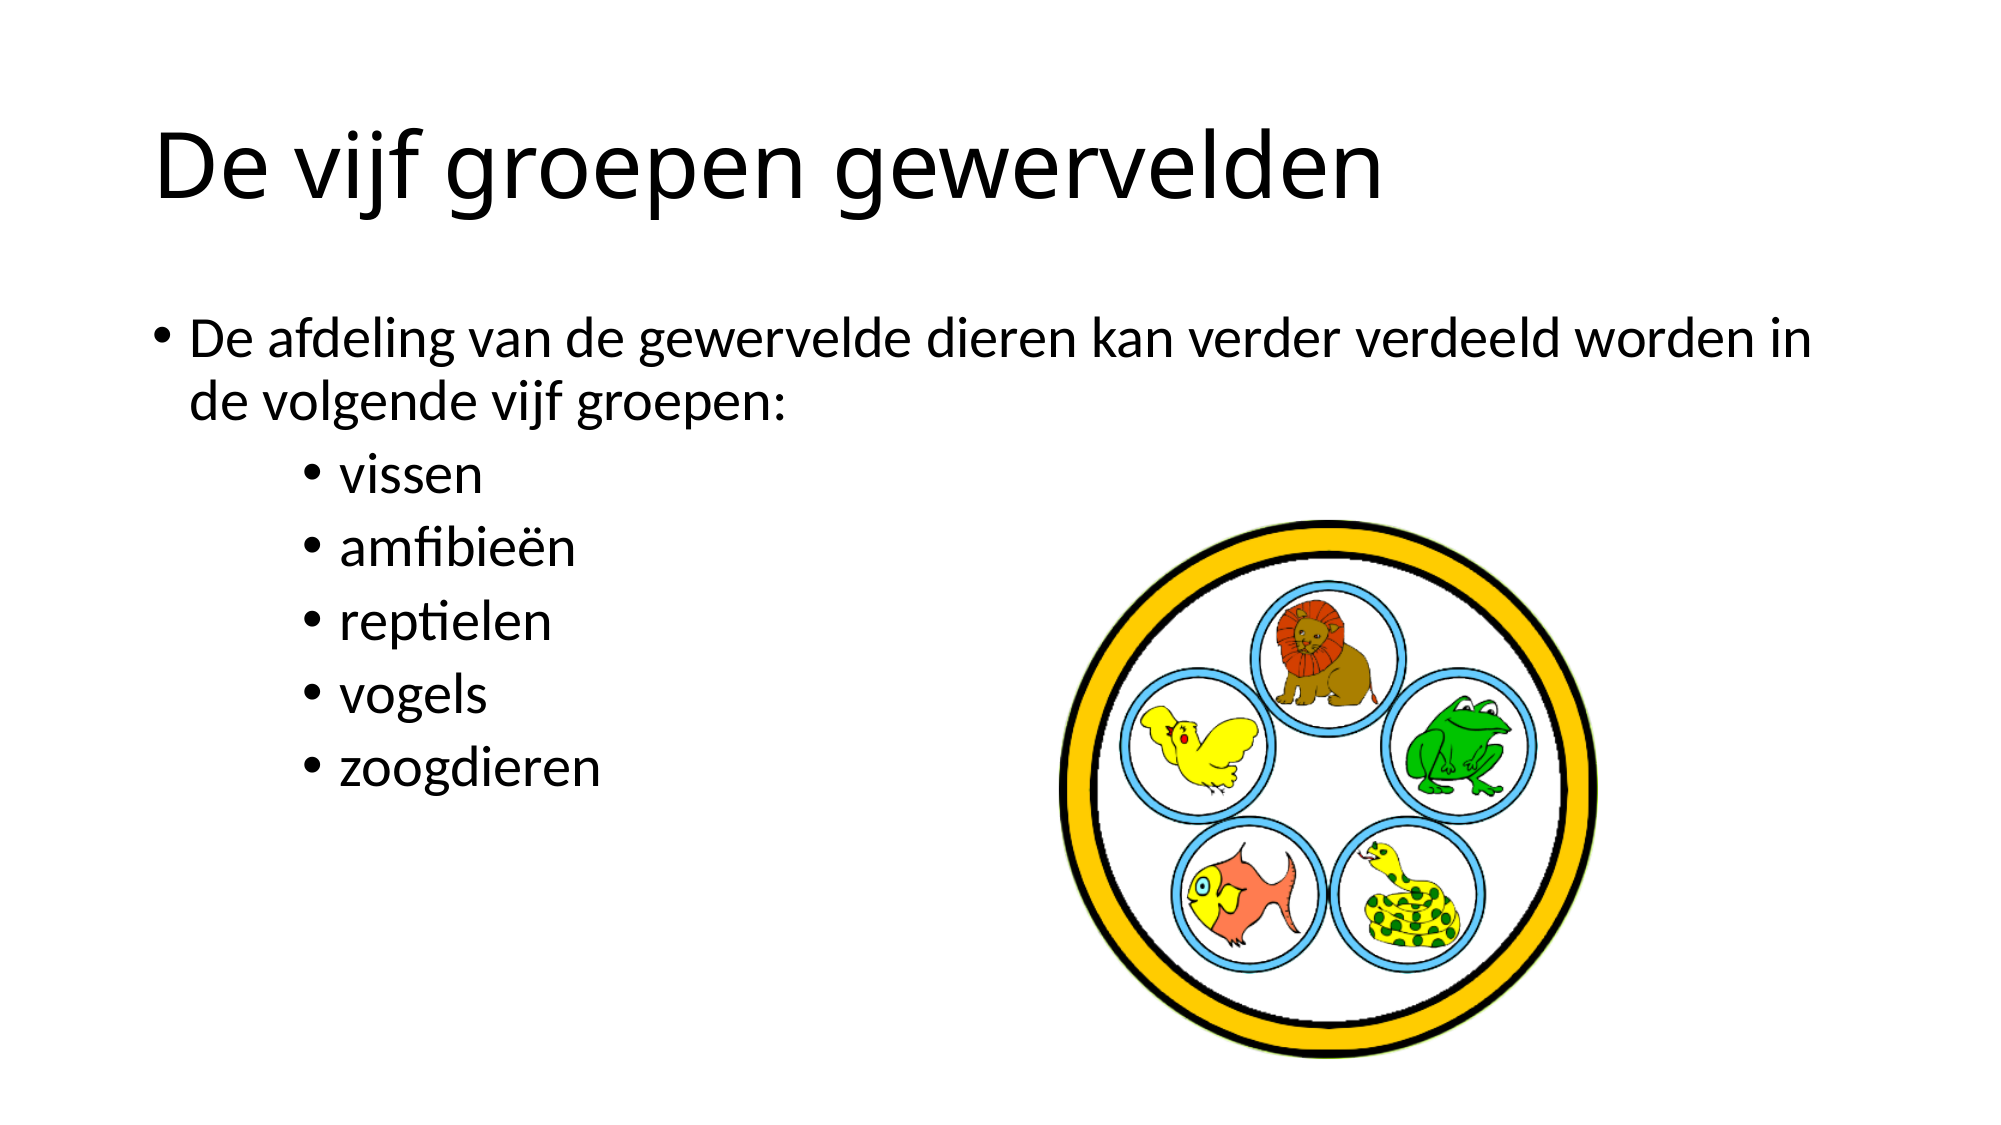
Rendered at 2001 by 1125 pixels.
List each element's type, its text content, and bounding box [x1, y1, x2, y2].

title De vijf groepen gewervelden [137, 59, 1863, 278]
picture [1011, 491, 1646, 1088]
list De afdeling van de gewervelde dieren kan verder verdeeld worden in de volgende vijf groepen: vissen amfibieën reptielen vogels zoogdieren [137, 299, 1863, 1014]
